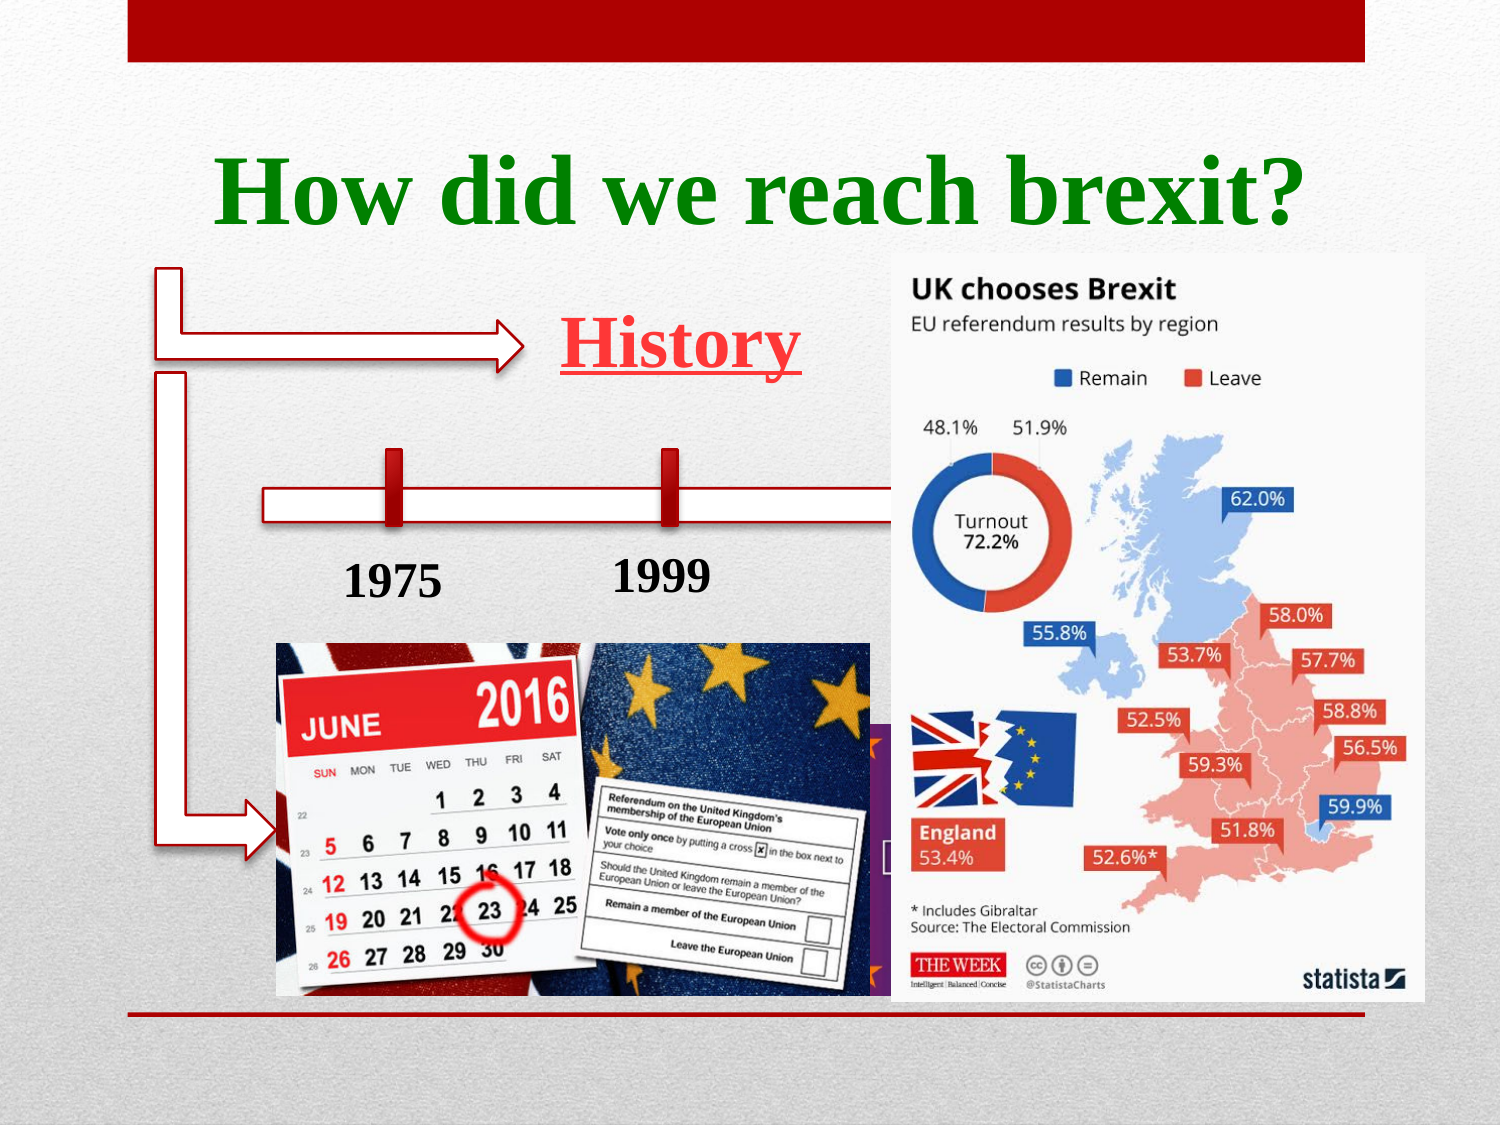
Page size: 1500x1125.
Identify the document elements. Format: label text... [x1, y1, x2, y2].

text_box History [523, 284, 858, 390]
text_box 1975 [327, 539, 469, 615]
text_box [406, 486, 656, 524]
text_box [154, 371, 270, 862]
text_box 1999 [596, 534, 738, 610]
text_box [683, 486, 886, 524]
picture [275, 252, 1426, 1002]
text_box [661, 448, 679, 527]
text_box [385, 448, 403, 527]
text_box How did we reach brexit? [98, 116, 1425, 252]
text_box [154, 267, 525, 374]
text_box [261, 486, 380, 524]
